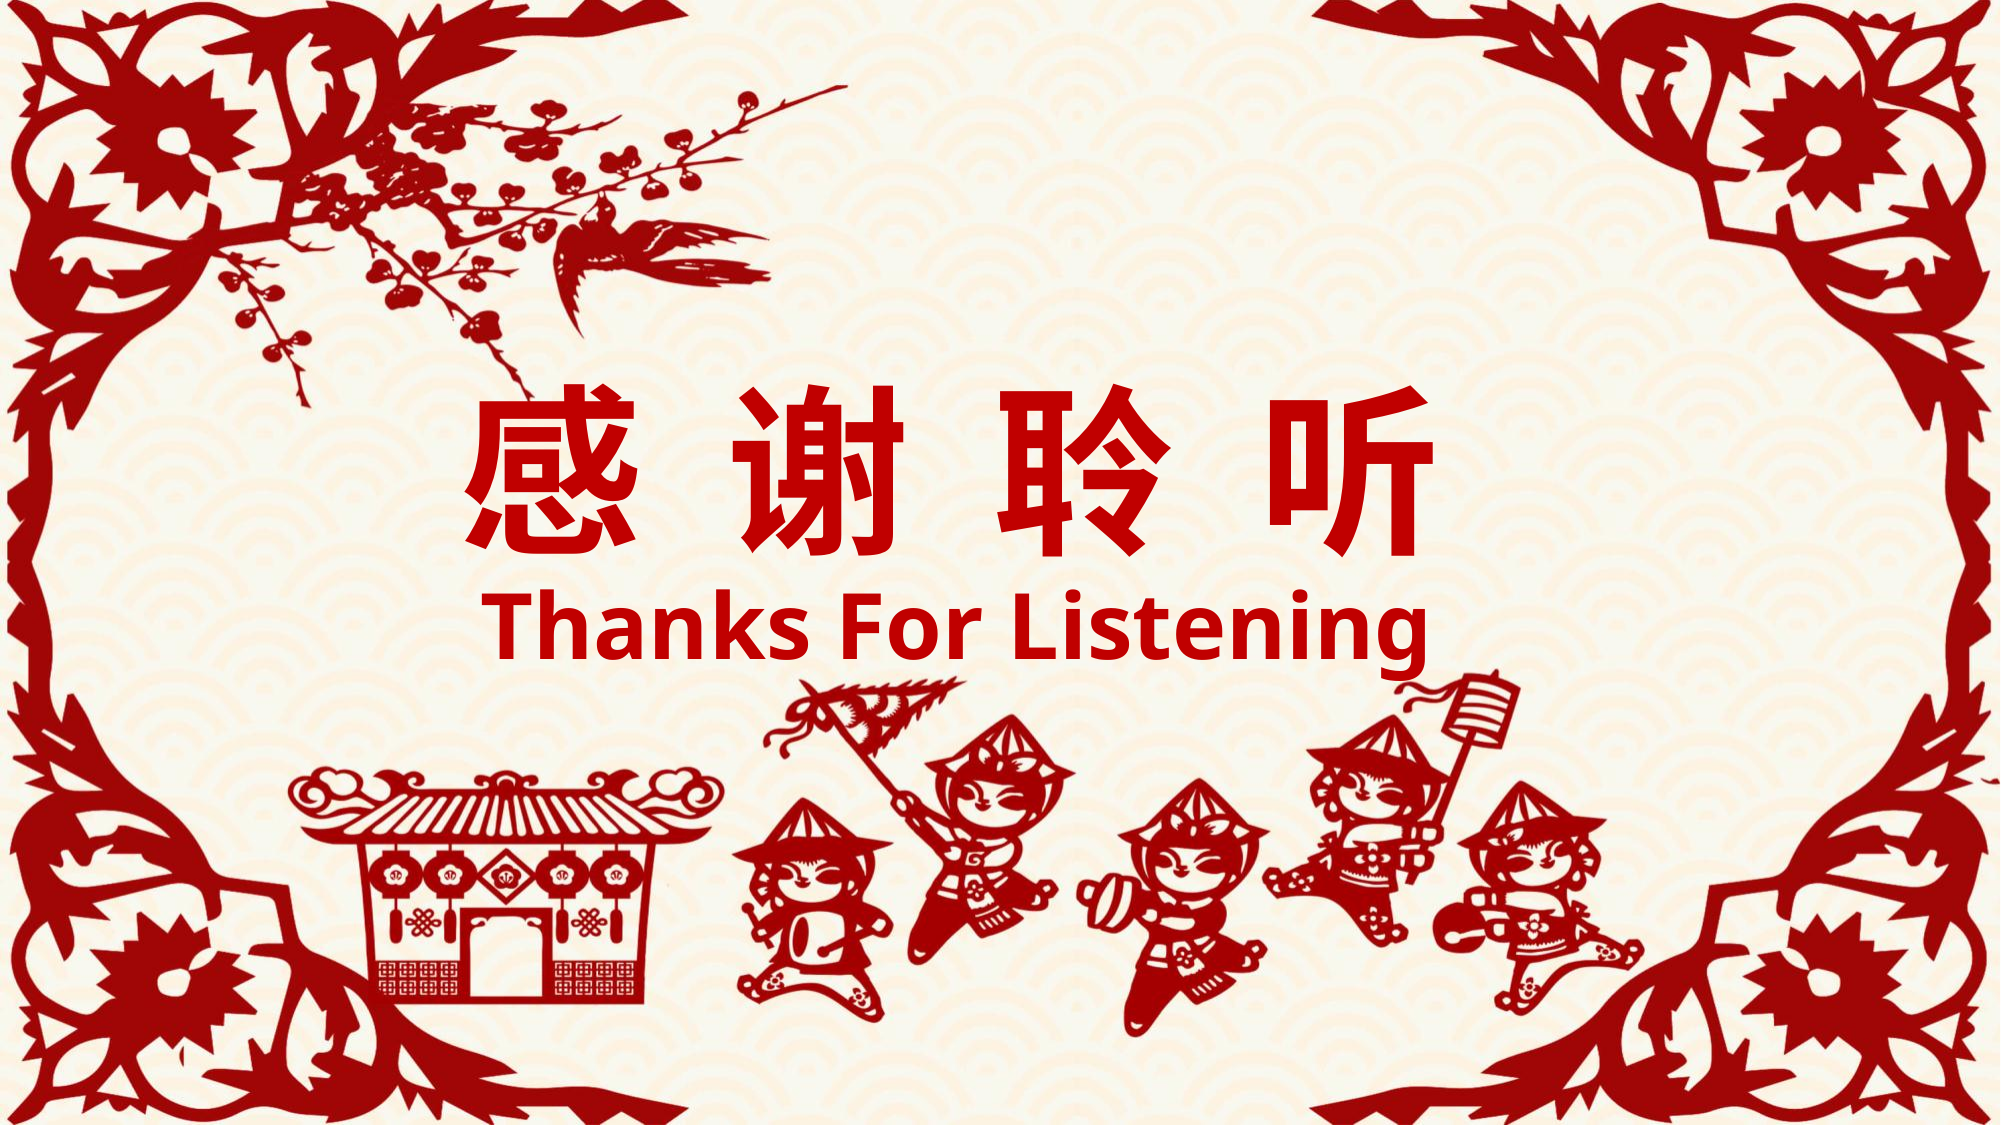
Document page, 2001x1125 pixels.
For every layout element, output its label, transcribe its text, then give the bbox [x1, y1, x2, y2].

picture [0, 0, 2001, 1125]
text_box 感 谢 聆 听 [445, 349, 1457, 585]
text_box Thanks For Listening [465, 469, 1497, 704]
